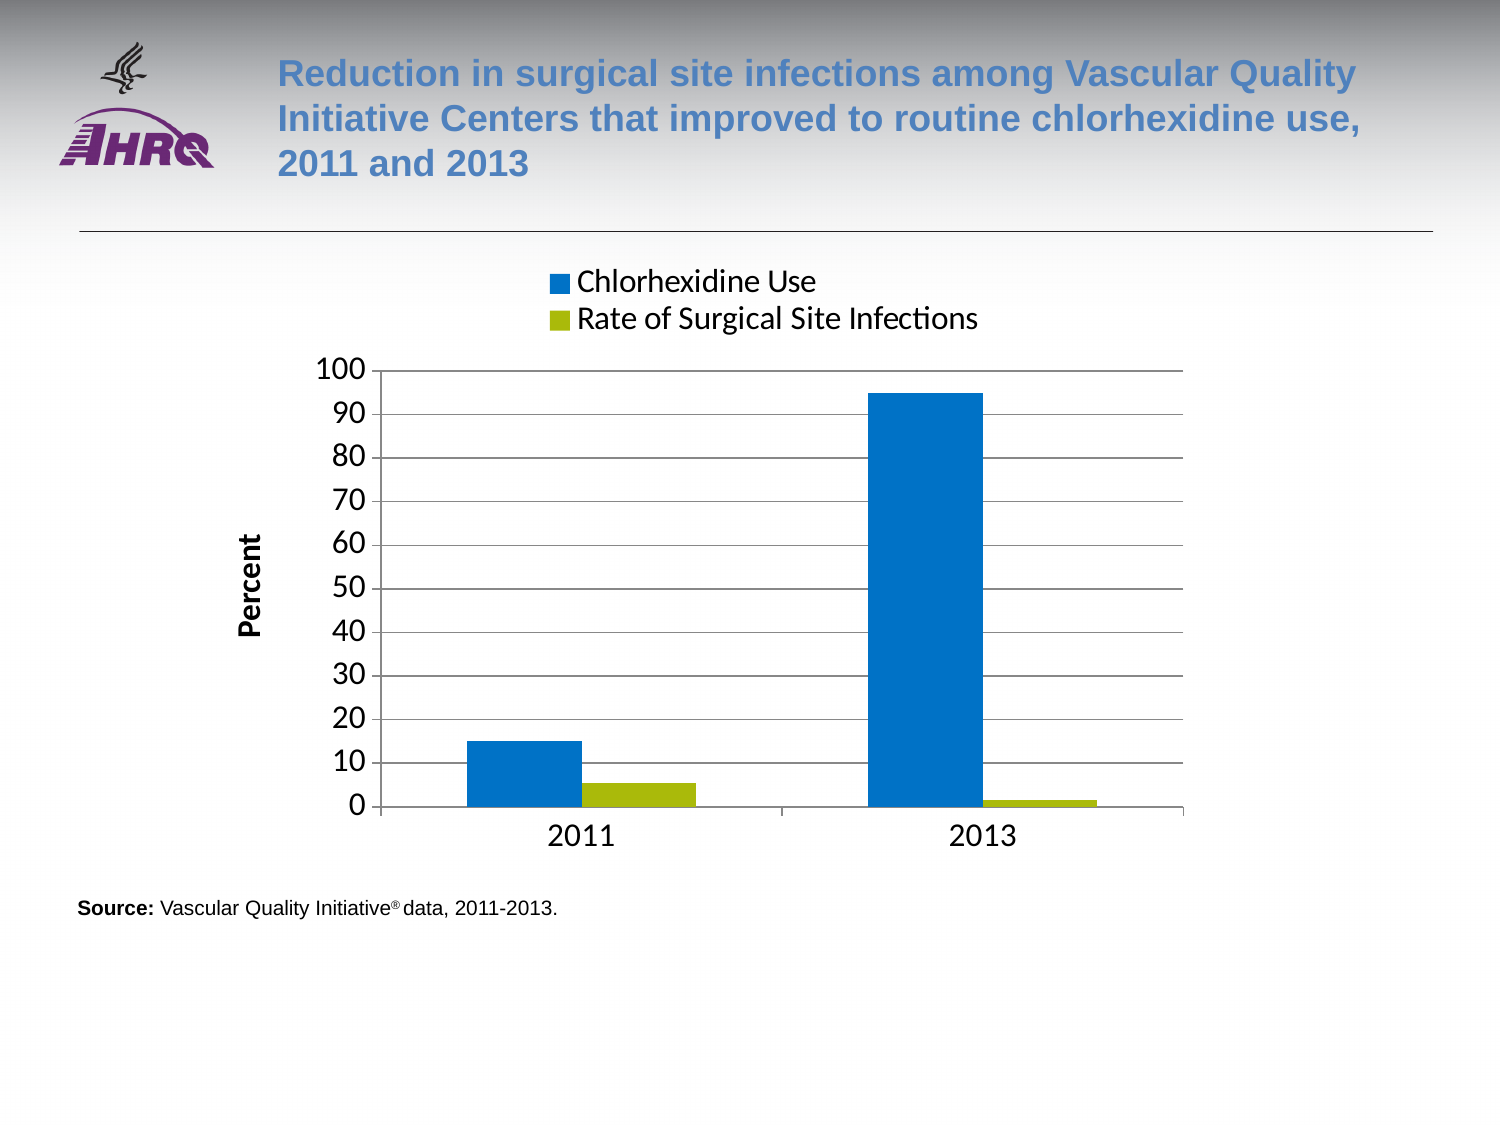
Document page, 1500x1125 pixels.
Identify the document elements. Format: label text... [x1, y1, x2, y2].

picture [0, 0, 1500, 1125]
chart [224, 262, 1276, 888]
text_box Source: Vascular Quality Initiative® data, 2011-2013. [62, 887, 1438, 928]
title Reduction in surgical site infections among Vascular Quality Initiative Centers that improved to routine chlorhexidine use, 2011 and 2013 [262, 45, 1425, 188]
